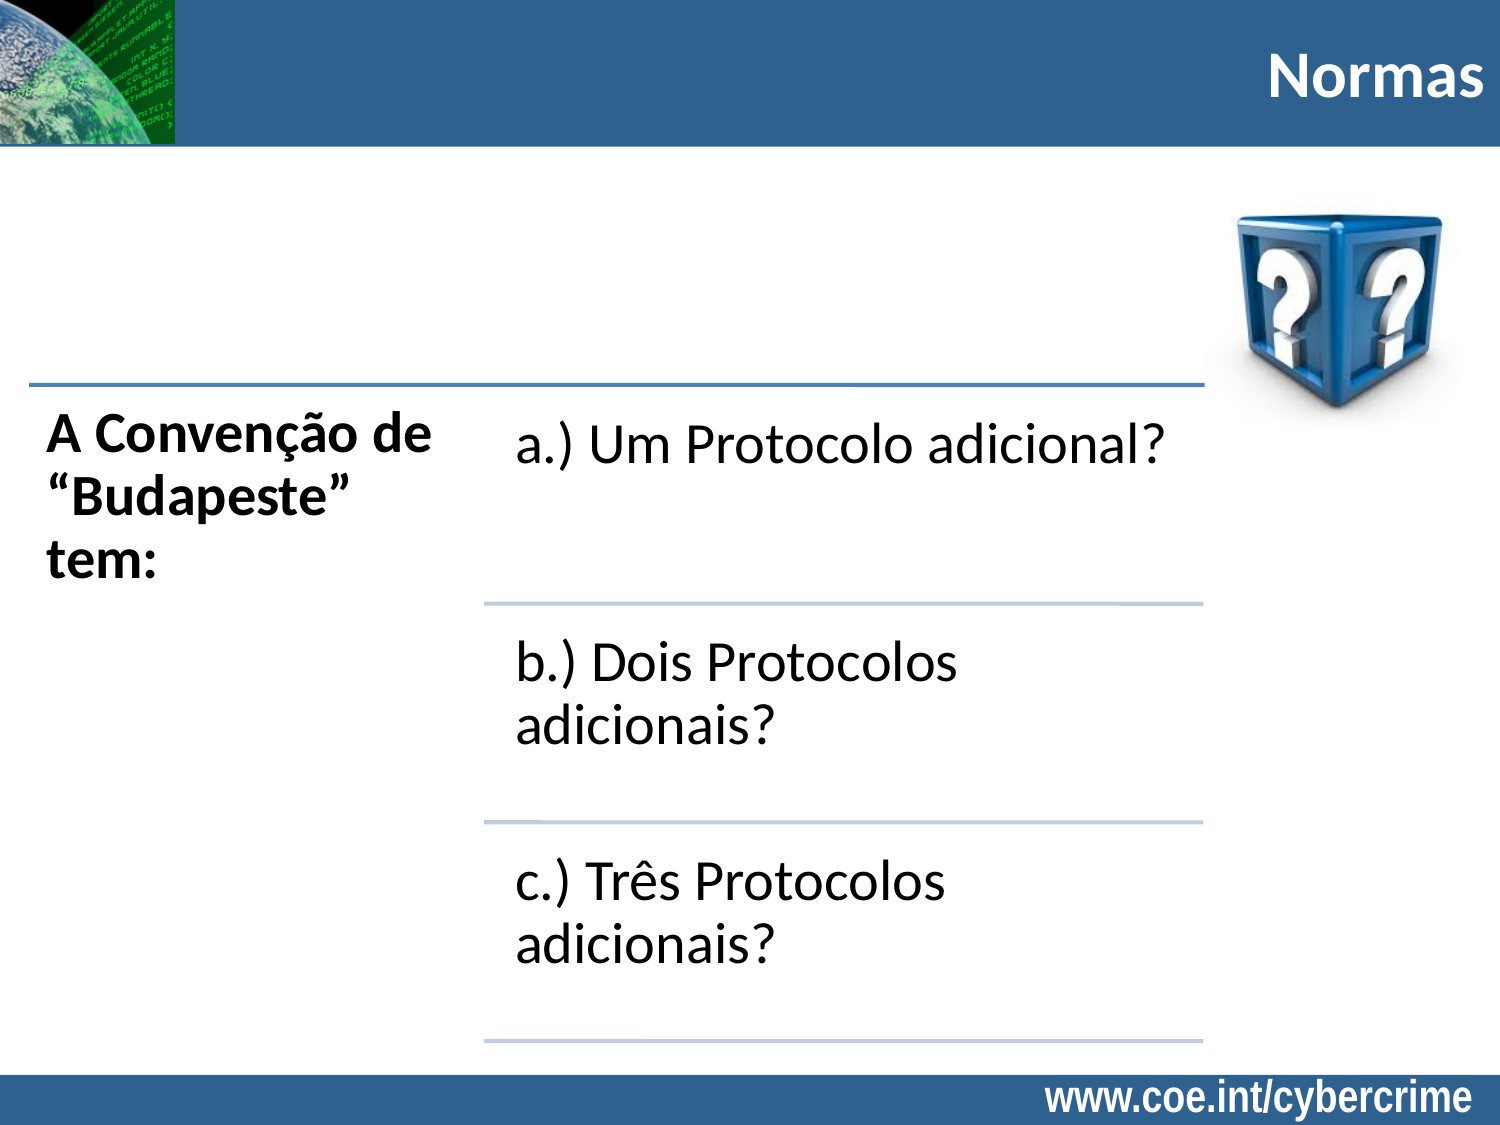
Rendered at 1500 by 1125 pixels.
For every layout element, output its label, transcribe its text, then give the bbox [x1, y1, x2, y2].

picture [0, 0, 175, 144]
text_box www.coe.int/cybercrime [1030, 1059, 1500, 1125]
text_box Normas [177, 0, 1500, 149]
picture [1189, 154, 1481, 445]
text_box [0, 1073, 1030, 1125]
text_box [28, 384, 1205, 1052]
